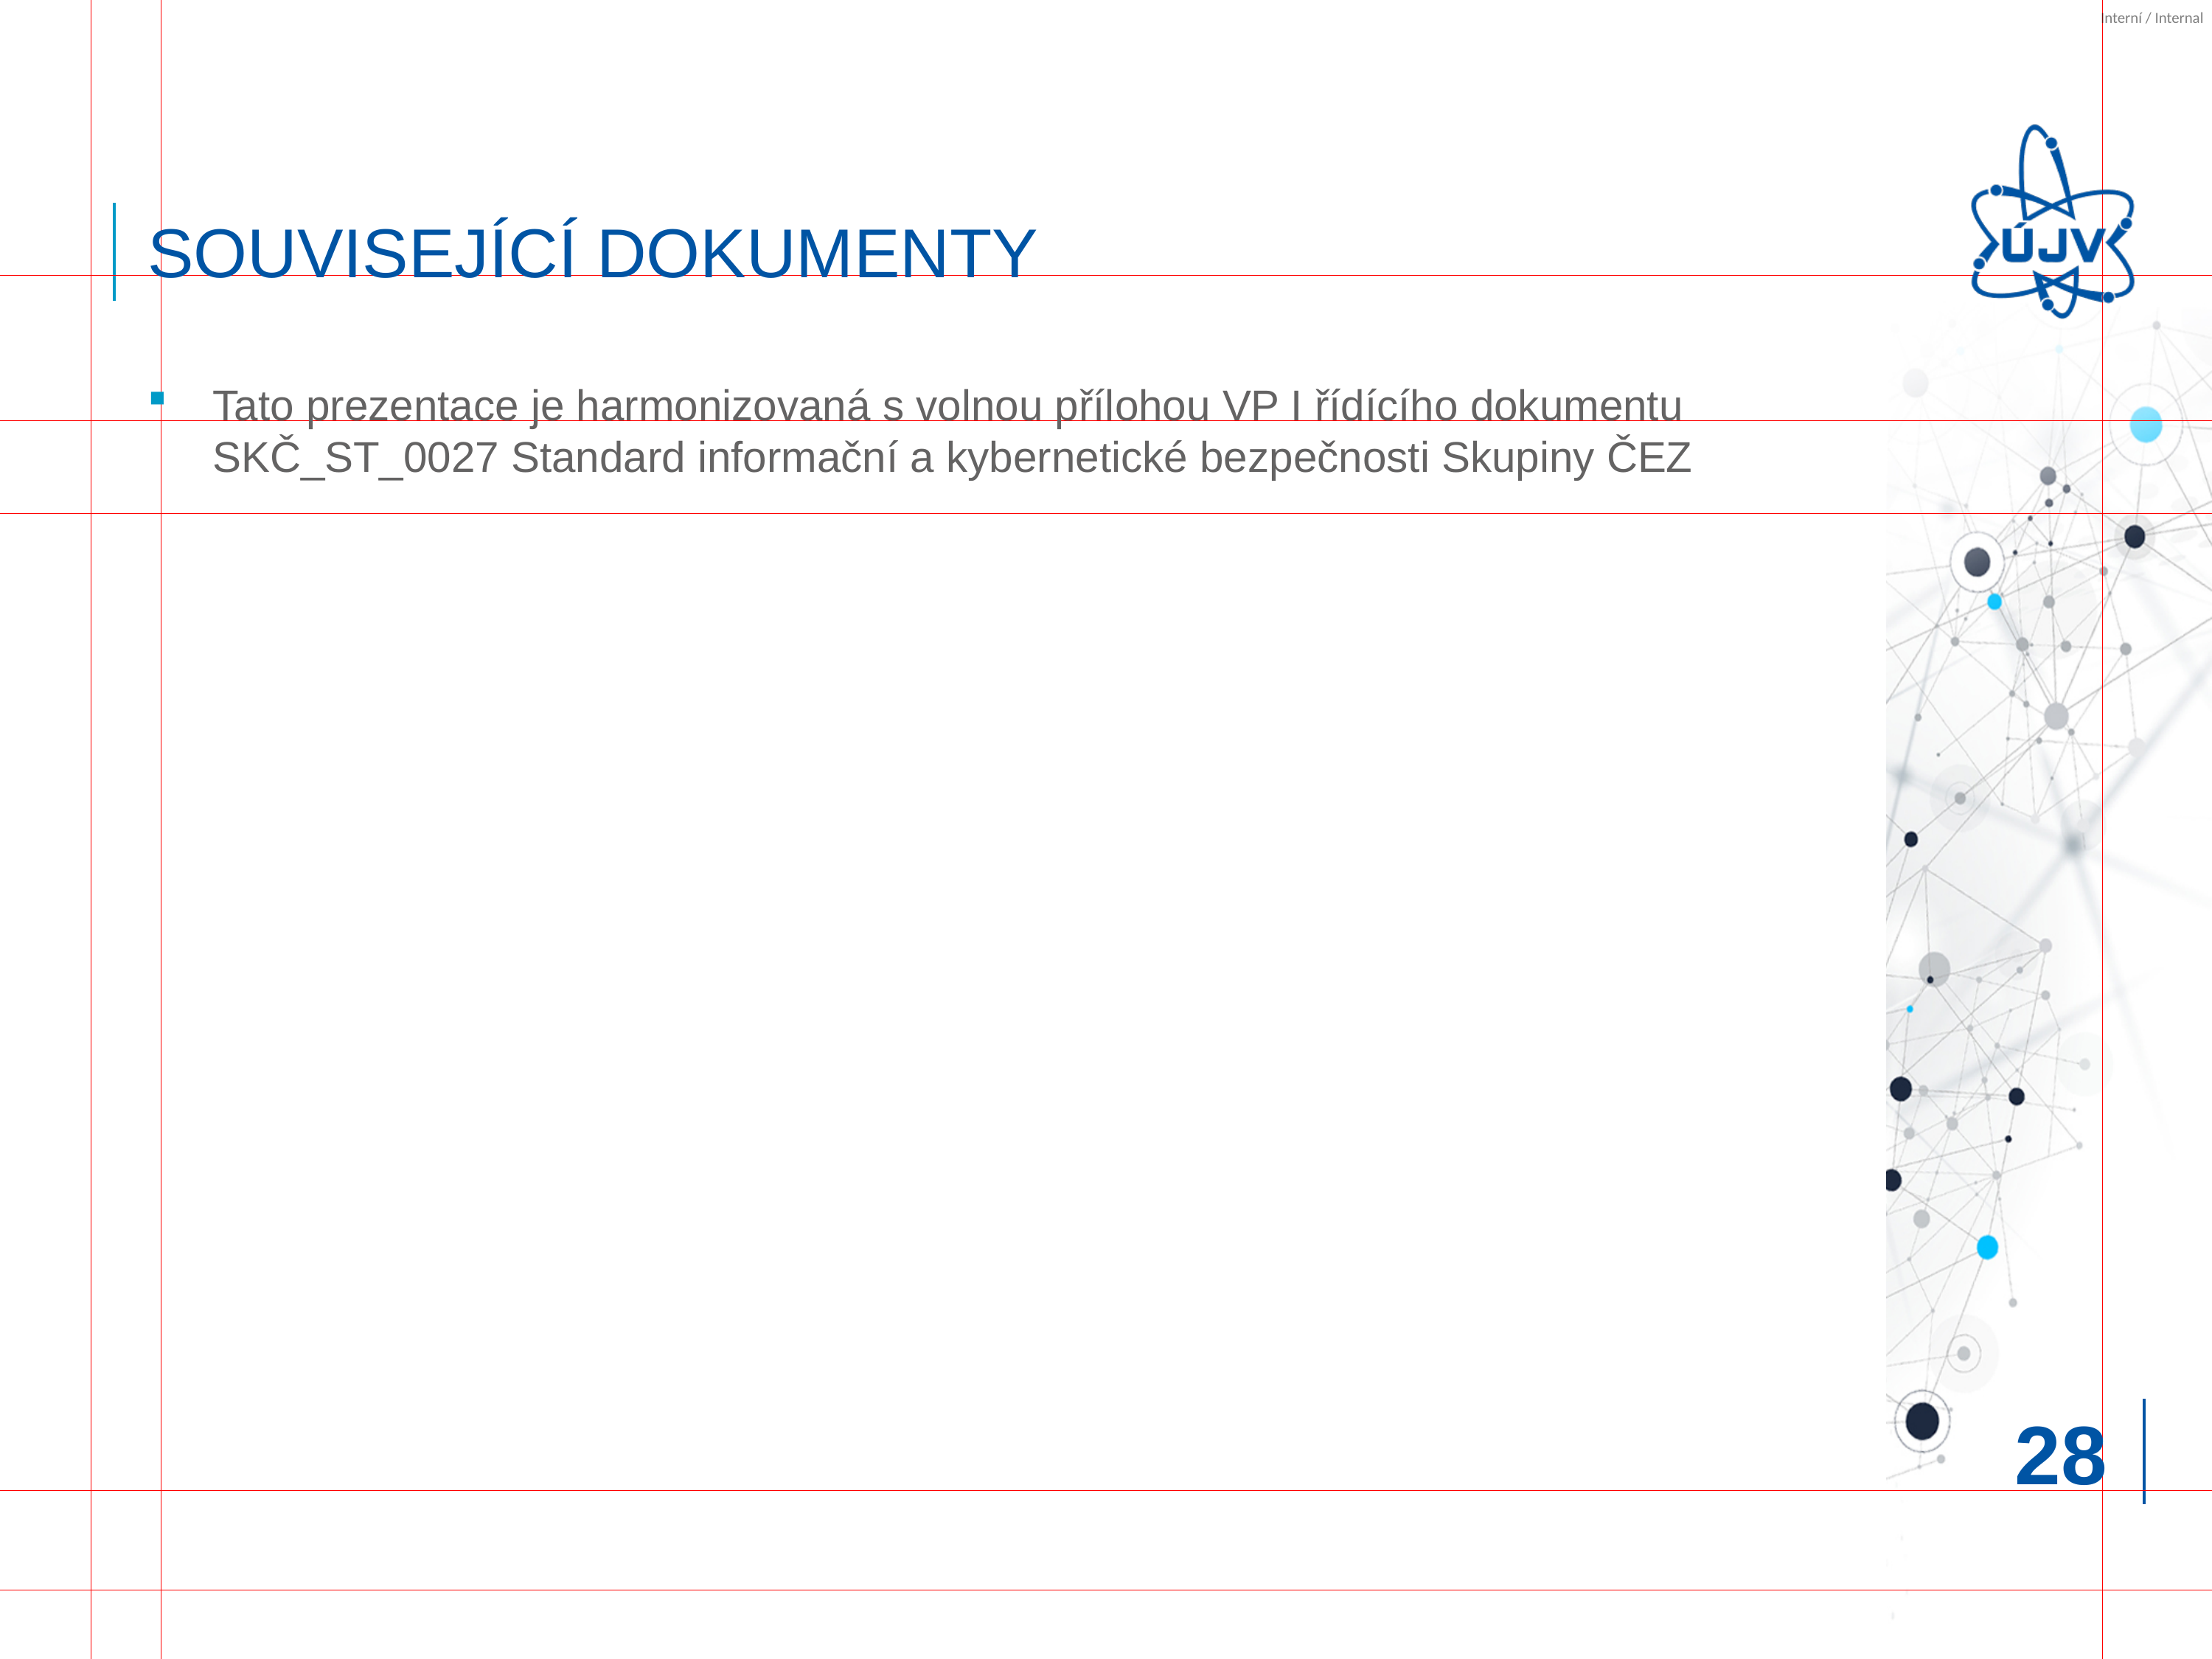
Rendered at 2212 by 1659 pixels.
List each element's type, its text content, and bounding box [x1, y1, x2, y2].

list Tato prezentace je harmonizovaná s volnou přílohou VP I řídícího dokumentu SKČ_ST_0027 Standard informační a kybernetické bezpečnosti Skupiny ČEZ [147, 378, 1893, 1510]
picture [1893, 514, 2102, 1490]
picture [1886, 84, 2212, 420]
slide_number 28 [1937, 1399, 2107, 1505]
title Související dokumenty [147, 105, 1812, 311]
picture [1886, 1590, 2102, 1659]
picture [2103, 1590, 2212, 1659]
picture [1886, 1491, 2102, 1590]
picture [2103, 421, 2212, 513]
picture [2103, 514, 2212, 1490]
picture [2103, 1491, 2212, 1590]
picture [1893, 421, 2102, 513]
